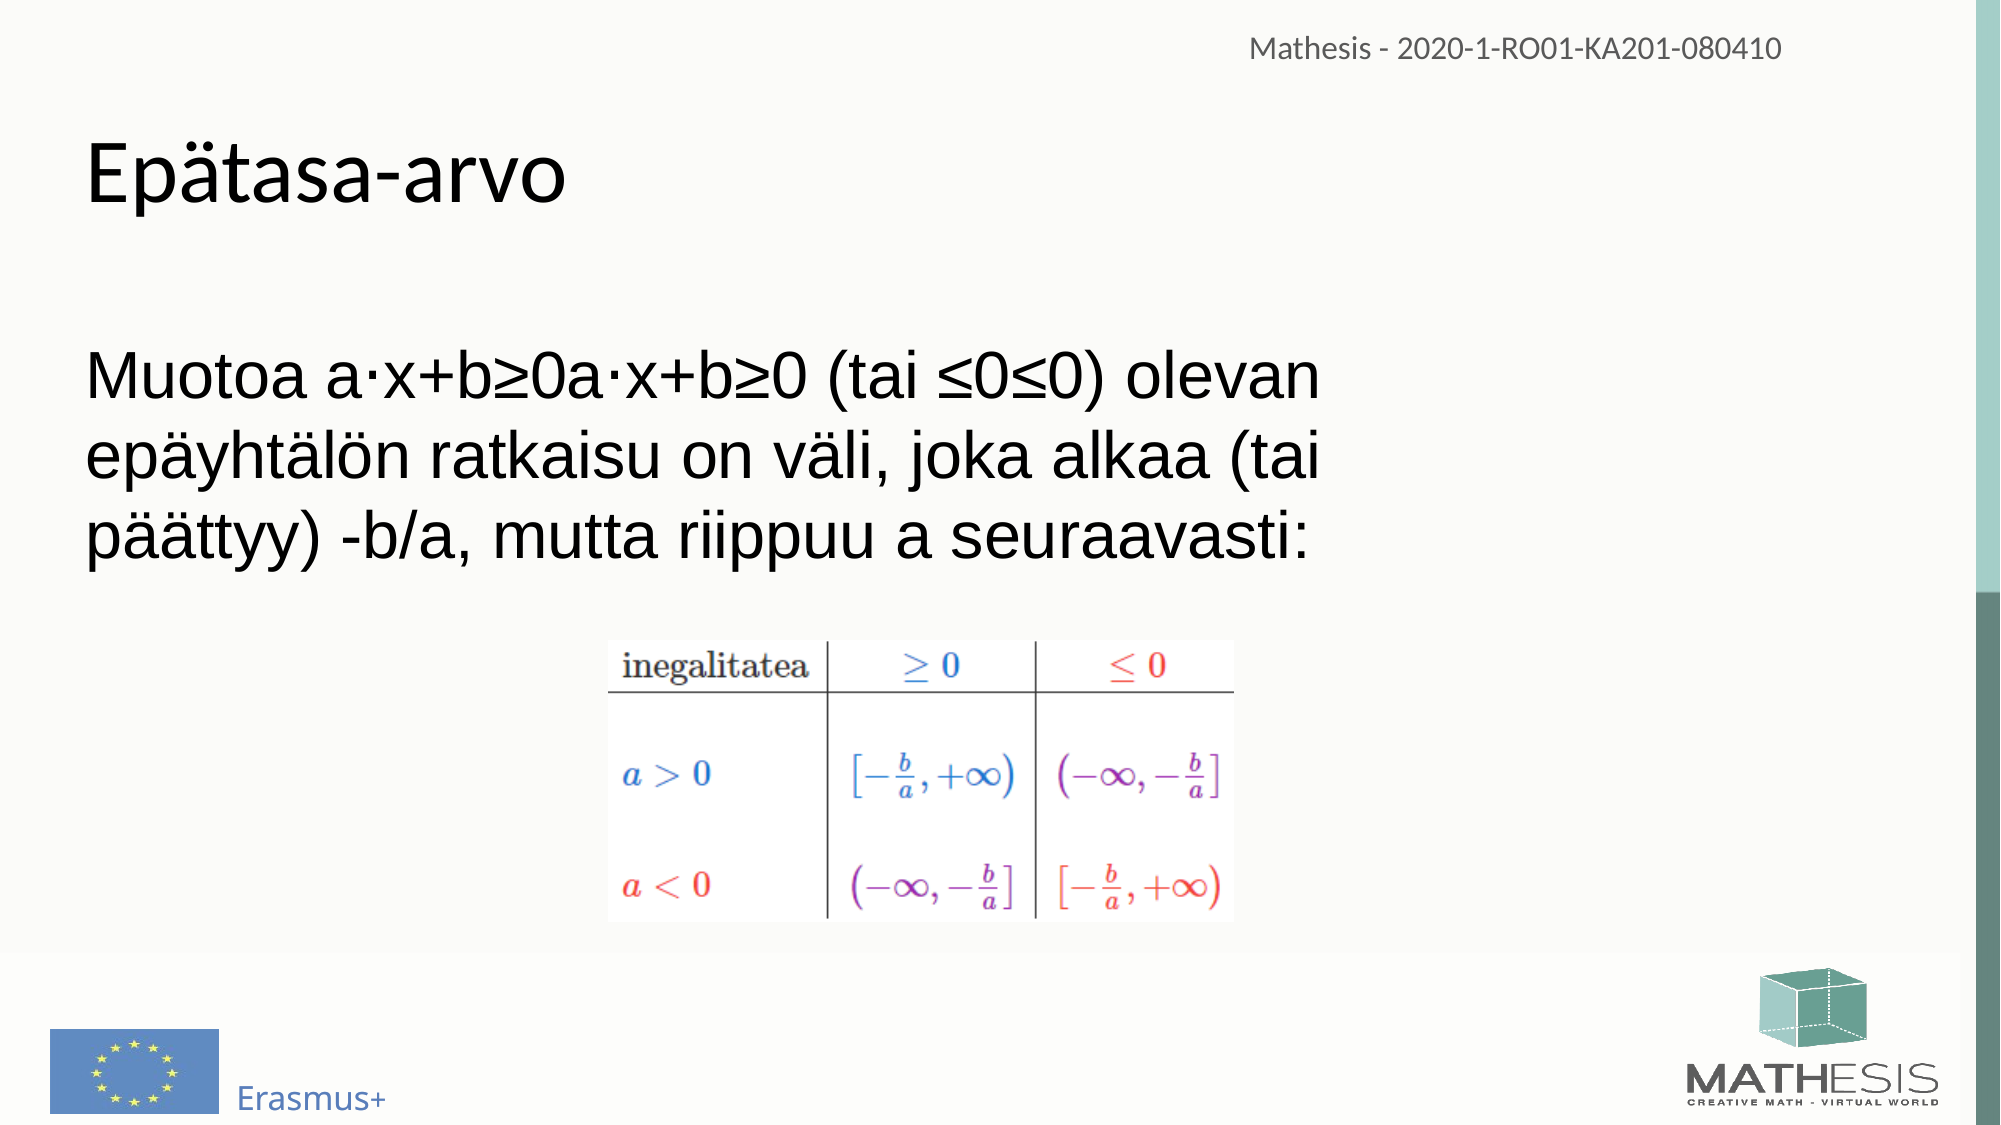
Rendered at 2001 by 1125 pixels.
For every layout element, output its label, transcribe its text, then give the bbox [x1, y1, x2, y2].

title Epätasa-arvo [70, 103, 1771, 345]
subtitle Muotoa a⋅x+b≥0a⋅x+b≥0 (tai ≤0≤0) olevan epäyhtälön ratkaisu on väli, joka alkaa (tai päättyy) -b/a, mutta riippuu a seuraavasti: [70, 324, 1471, 721]
text_box Δ>0 [1976, 0, 2000, 1125]
picture [608, 639, 1234, 922]
text_box Δ>0 [1664, 928, 1961, 1125]
text_box Δ>0 [50, 1029, 219, 1114]
